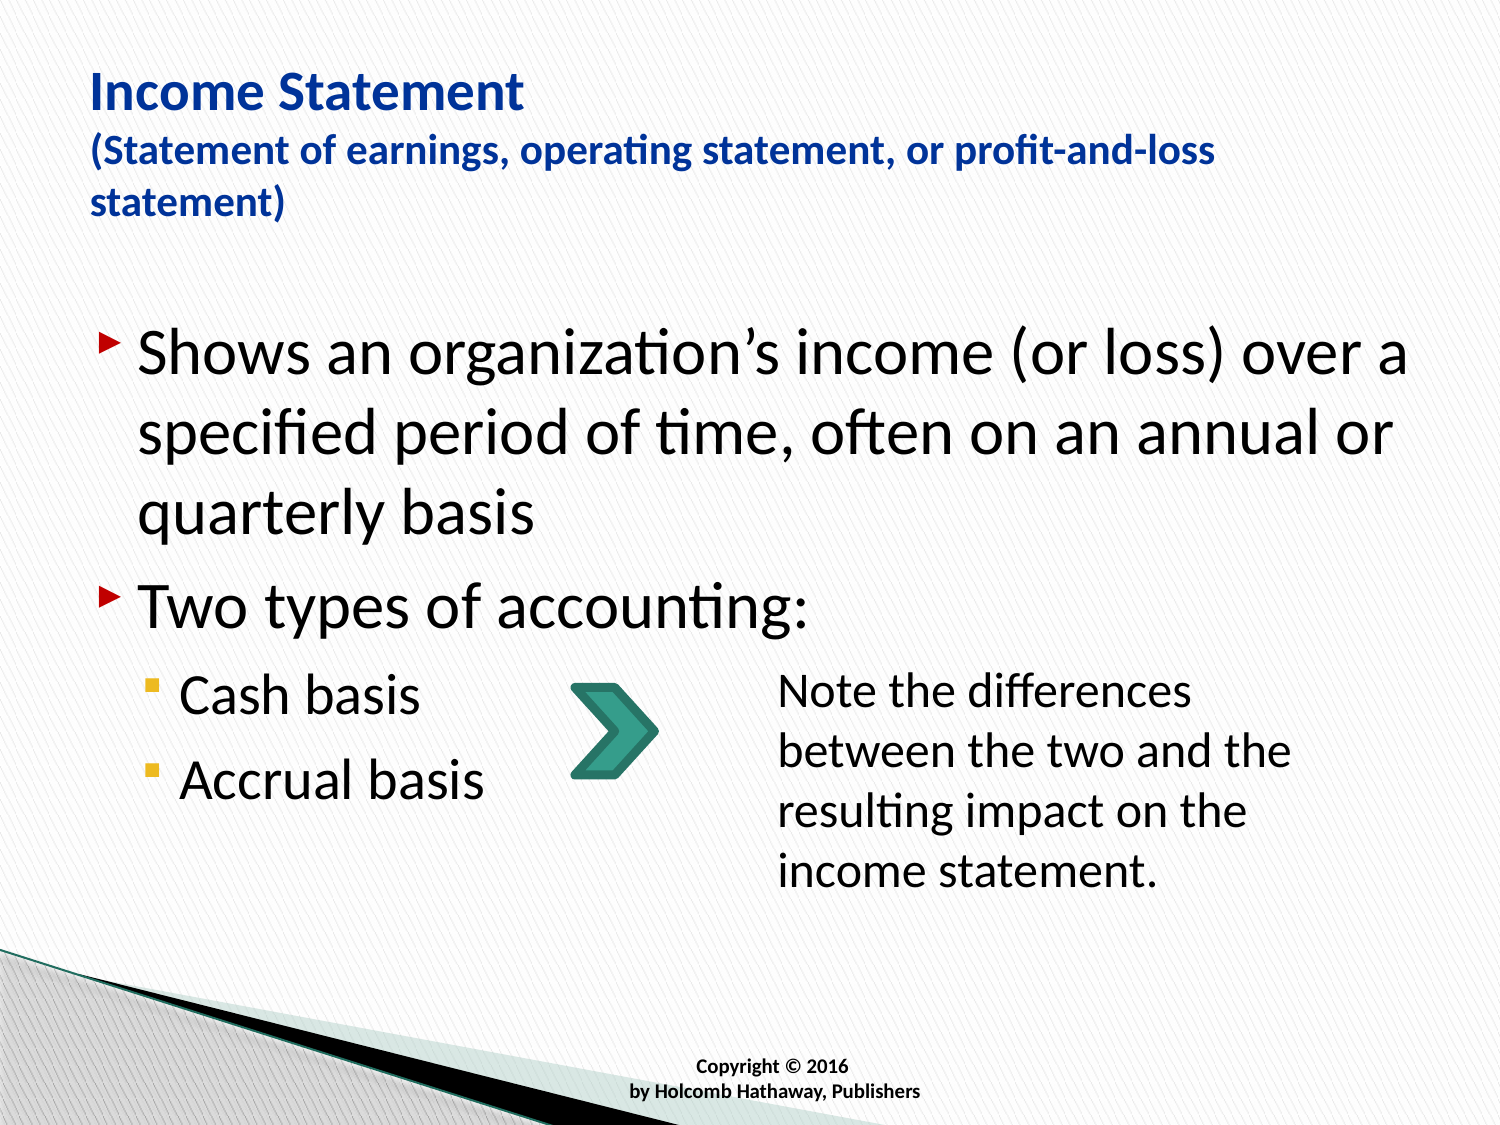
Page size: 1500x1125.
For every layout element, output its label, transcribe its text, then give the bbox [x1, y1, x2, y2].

title Income Statement (Statement of earnings, operating statement, or profit-and-loss statement) [75, 45, 1425, 233]
text_box [570, 682, 659, 780]
footer Copyright © 2016 by Holcomb Hathaway, Publishers [582, 1050, 968, 1110]
list Shows an organization’s income (or loss) over a specified period of time, often on an annual or quarterly basis Two types of accounting: Cash basis Accrual basis [62, 299, 1463, 1050]
text_box Note the differences between the two and the resulting impact on the income statement. [762, 649, 1338, 905]
